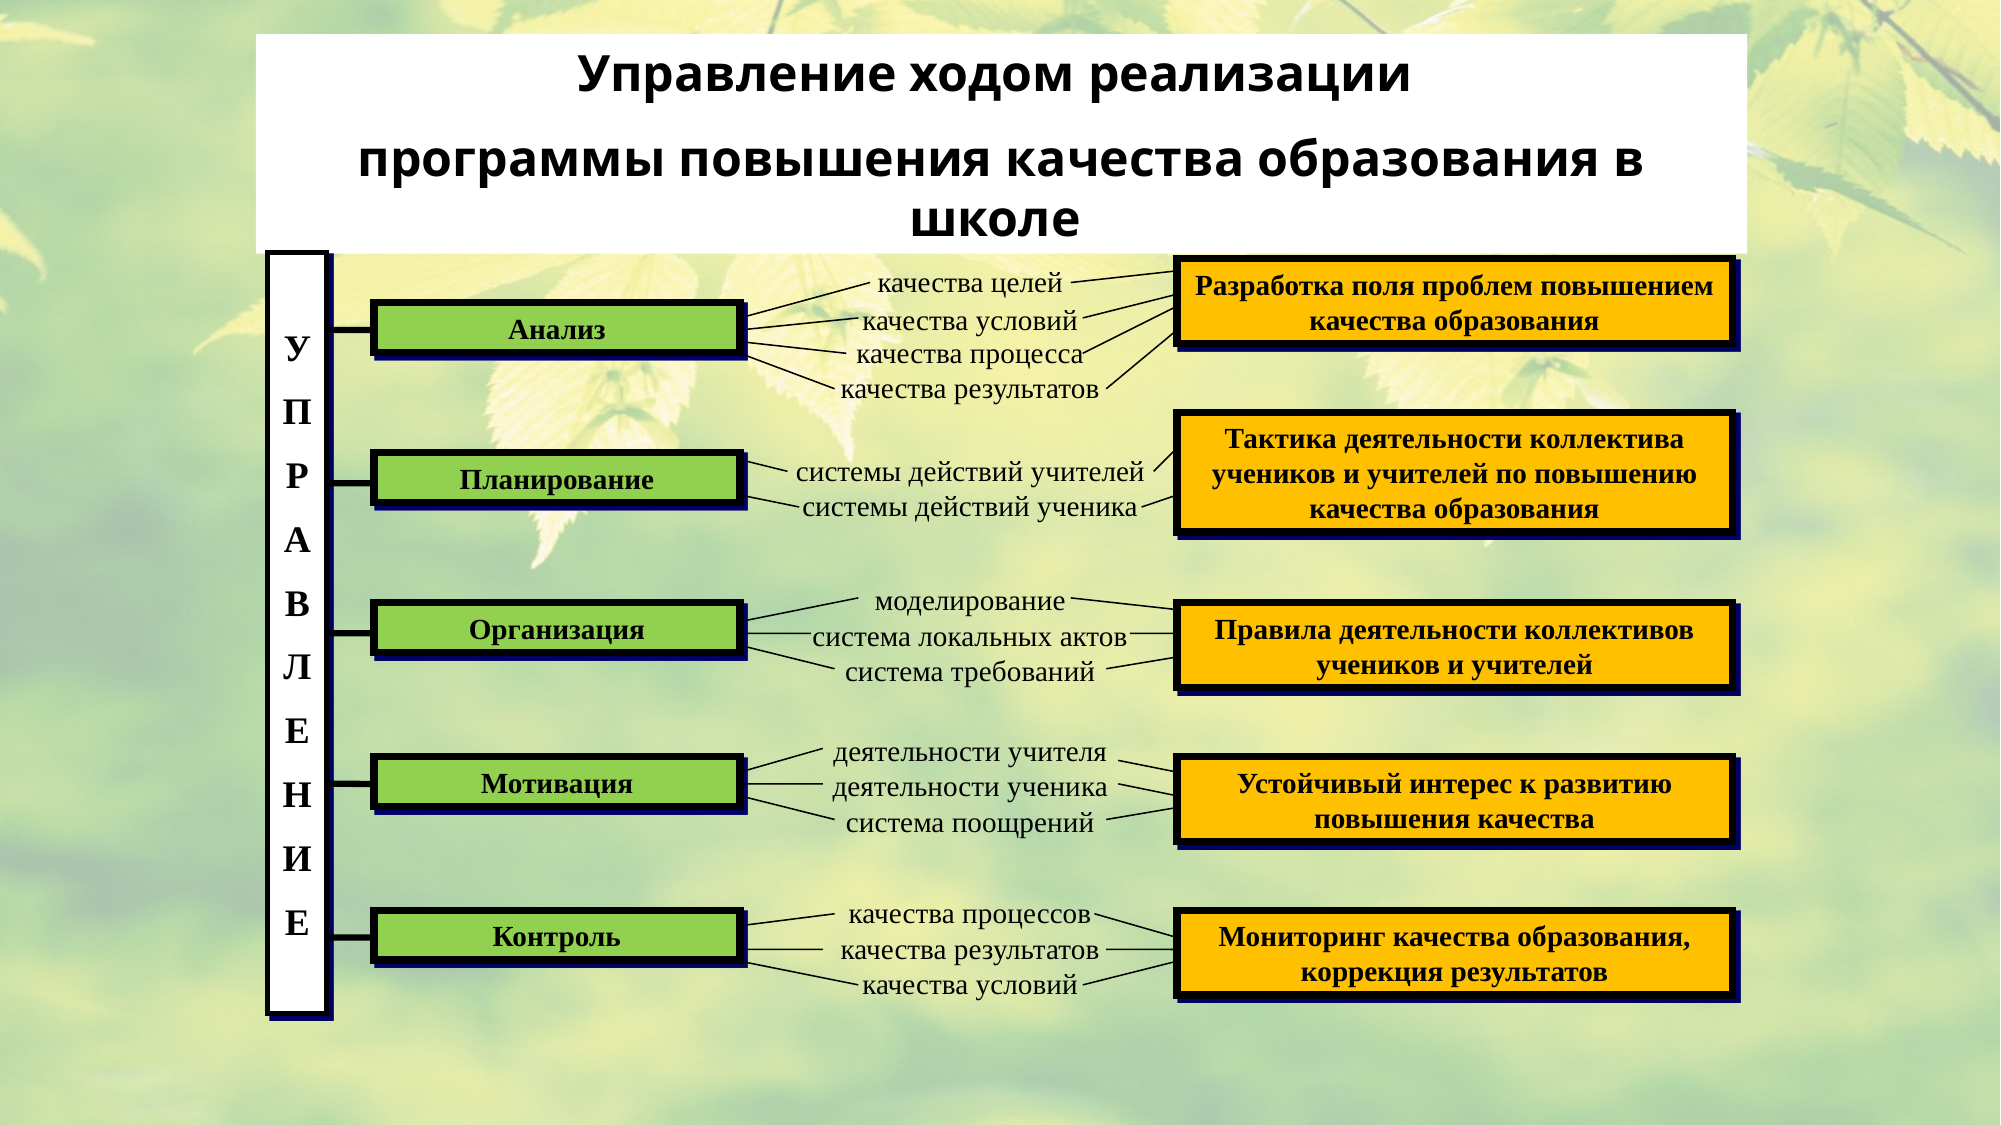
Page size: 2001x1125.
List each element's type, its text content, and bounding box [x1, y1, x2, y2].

text_box Управление ходом реализации программы повышения качества образования в школе [255, 34, 1748, 254]
text_box У П Р А В Л Е Н И Е [267, 252, 327, 1014]
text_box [326, 724, 1733, 846]
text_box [326, 412, 1733, 534]
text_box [326, 255, 1733, 412]
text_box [326, 573, 1733, 696]
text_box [326, 887, 1733, 1009]
